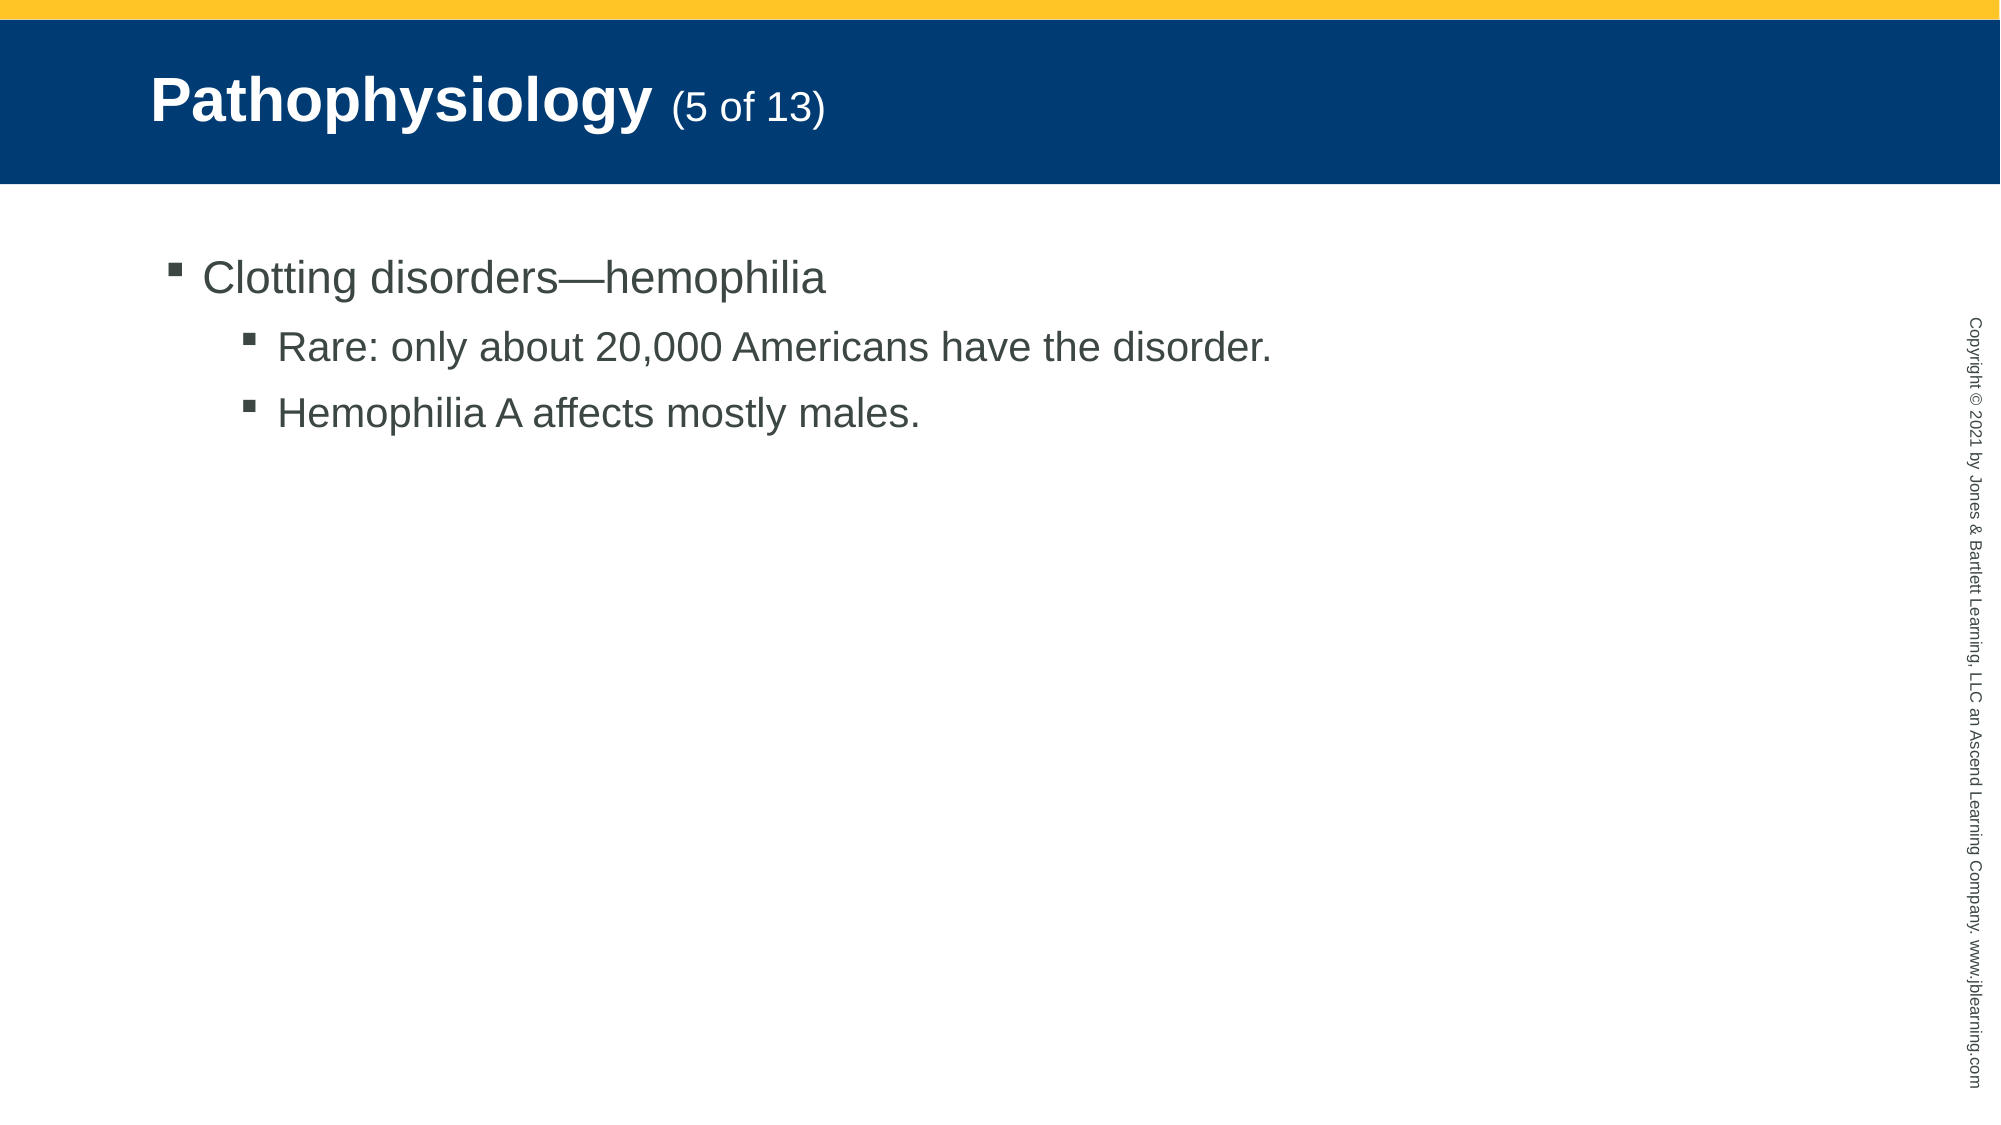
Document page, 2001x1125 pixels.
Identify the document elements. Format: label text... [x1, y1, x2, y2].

title Pathophysiology (5 of 13) [0, 19, 2000, 185]
list Clotting disorders—hemophilia Rare: only about 20,000 Americans have the disorder. Hemophilia A affects mostly males. [149, 240, 1867, 1028]
